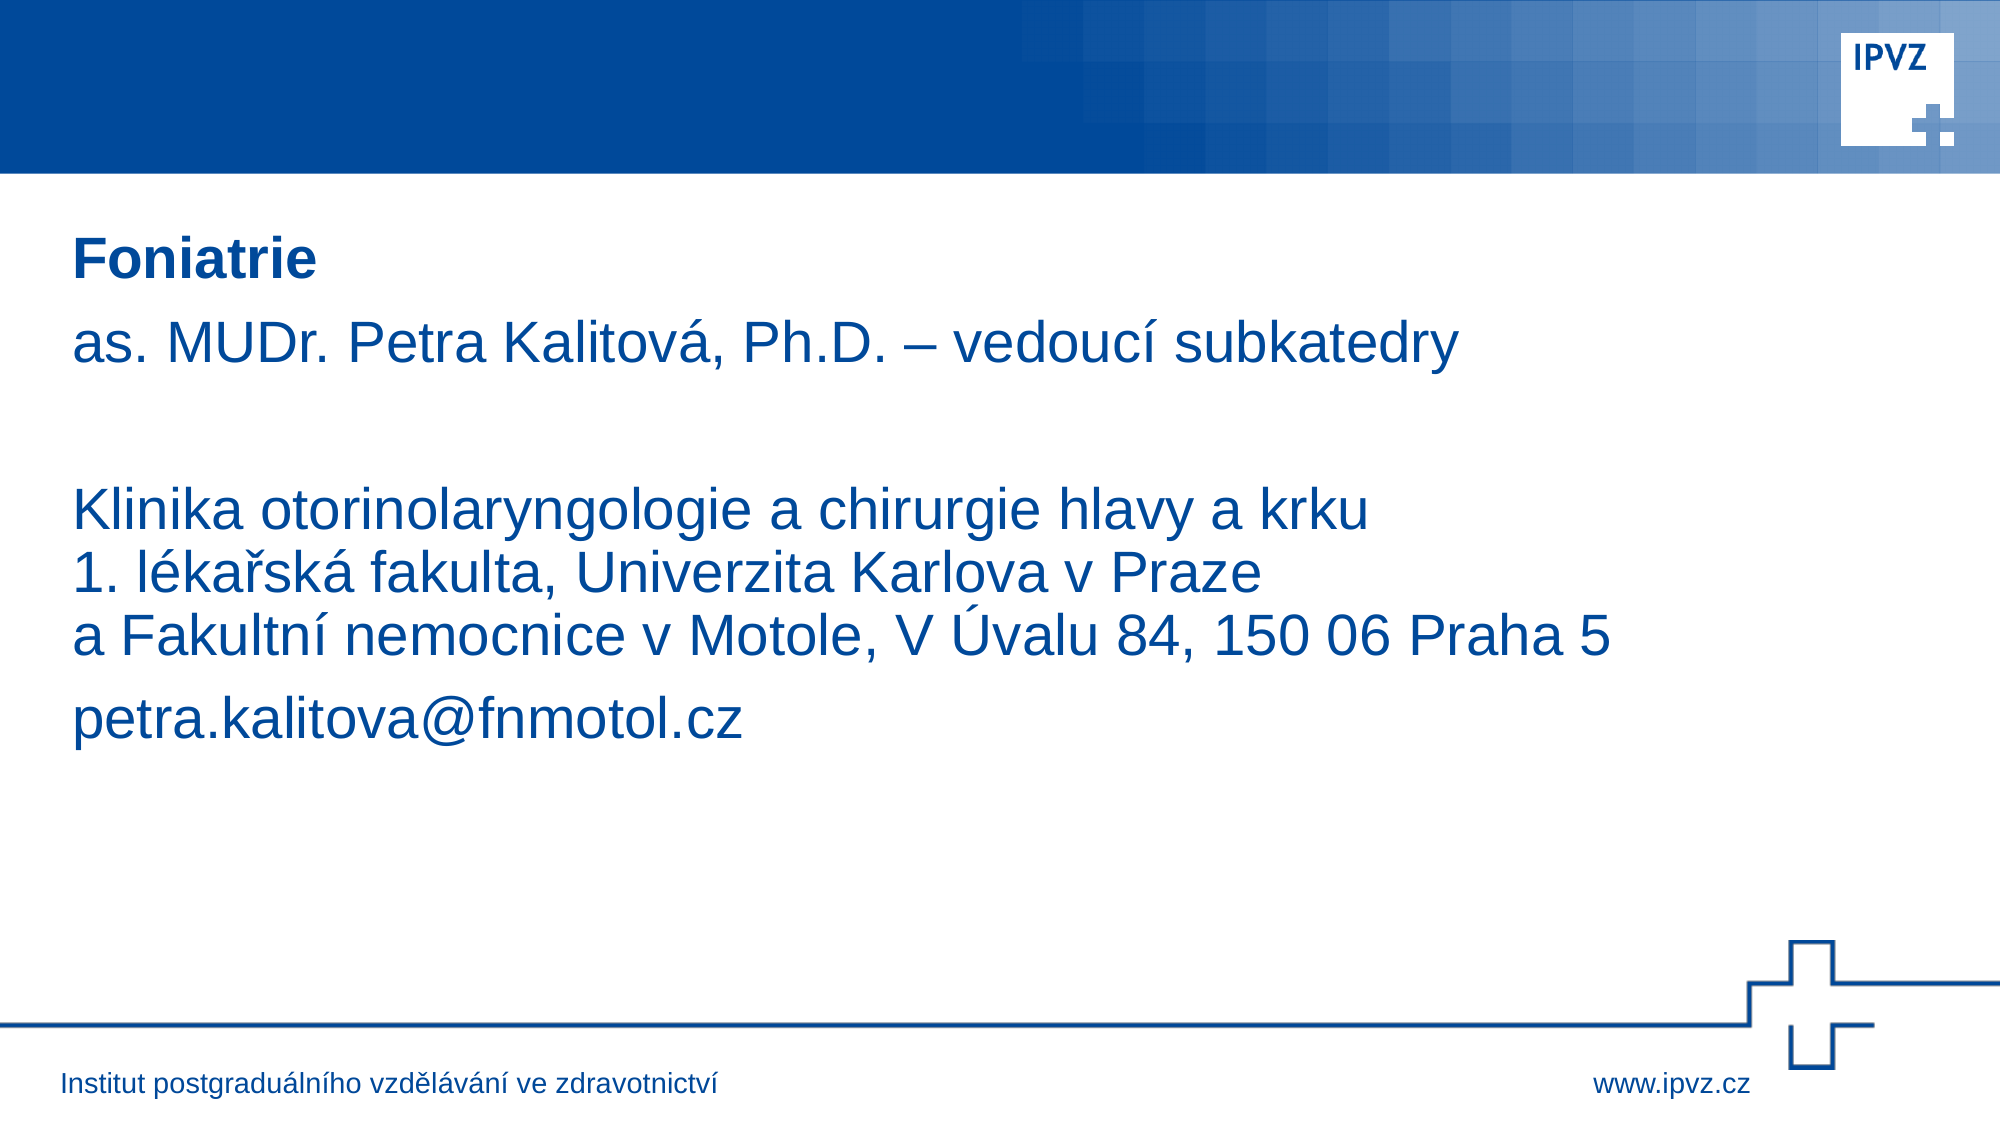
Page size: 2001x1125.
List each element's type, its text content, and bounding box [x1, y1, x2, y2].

list Foniatrie as. MUDr. Petra Kalitová, Ph.D. – vedoucí subkatedry Klinika otorinolaryngologie a chirurgie hlavy a krku 1. lékařská fakulta, Univerzita Karlova v Praze a Fakultní nemocnice v Motole, V Úvalu 84, 150 06 Praha 5 petra.kalitova@fnmotol.cz [57, 220, 1943, 935]
picture [0, 940, 2000, 1070]
picture [1022, 0, 2000, 174]
